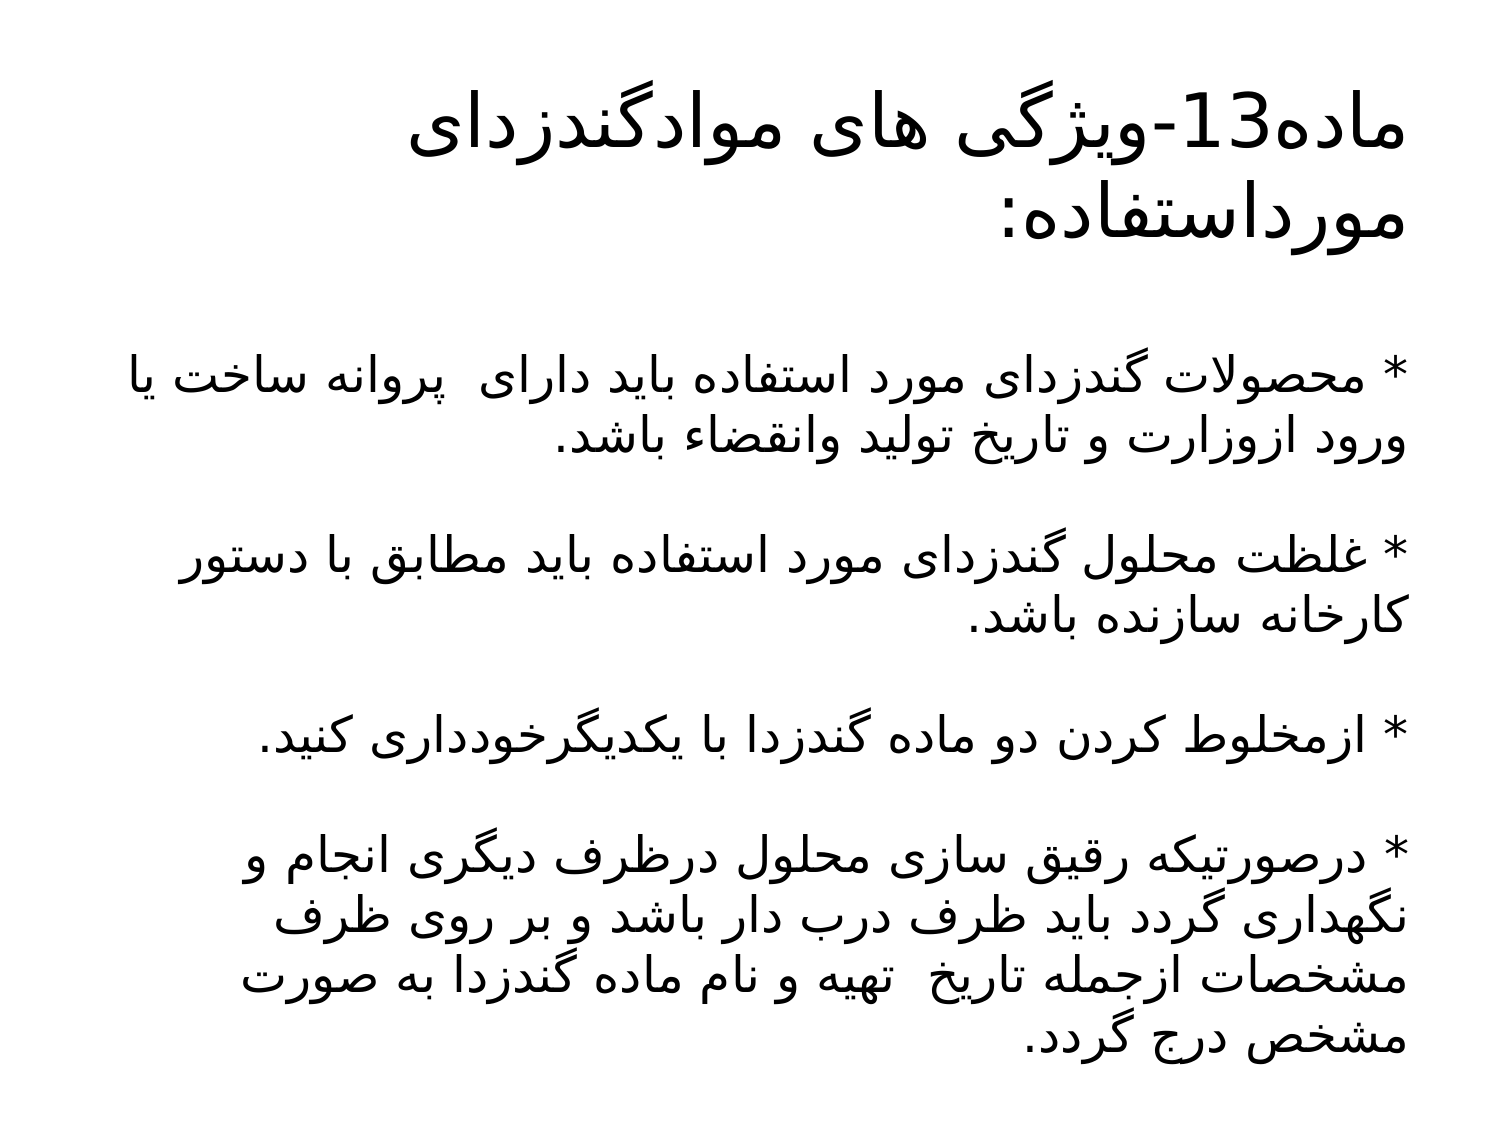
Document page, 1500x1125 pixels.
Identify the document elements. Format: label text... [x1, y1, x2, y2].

title ماده13-ویژگی های موادگندزدای مورداستفاده: * محصولات گندزدای مورد استفاده باید دارای پروانه ساخت یا ورود ازوزارت و تاریخ تولید وانقضاء باشد. * غلظت محلول گندزدای مورد استفاده باید مطابق با دستور کارخانه سازنده باشد. * ازمخلوط کردن دو ماده گندزدا با یکدیگرخودداری کنید. * درصورتیکه رقیق سازی محلول درظرف دیگری انجام و نگهداری گردد باید ظرف درب دار باشد و بر روی ظرف مشخصات ازجمله تاریخ تهیه و نام ماده گندزدا به صورت مشخص درج گردد. [75, 45, 1425, 1090]
